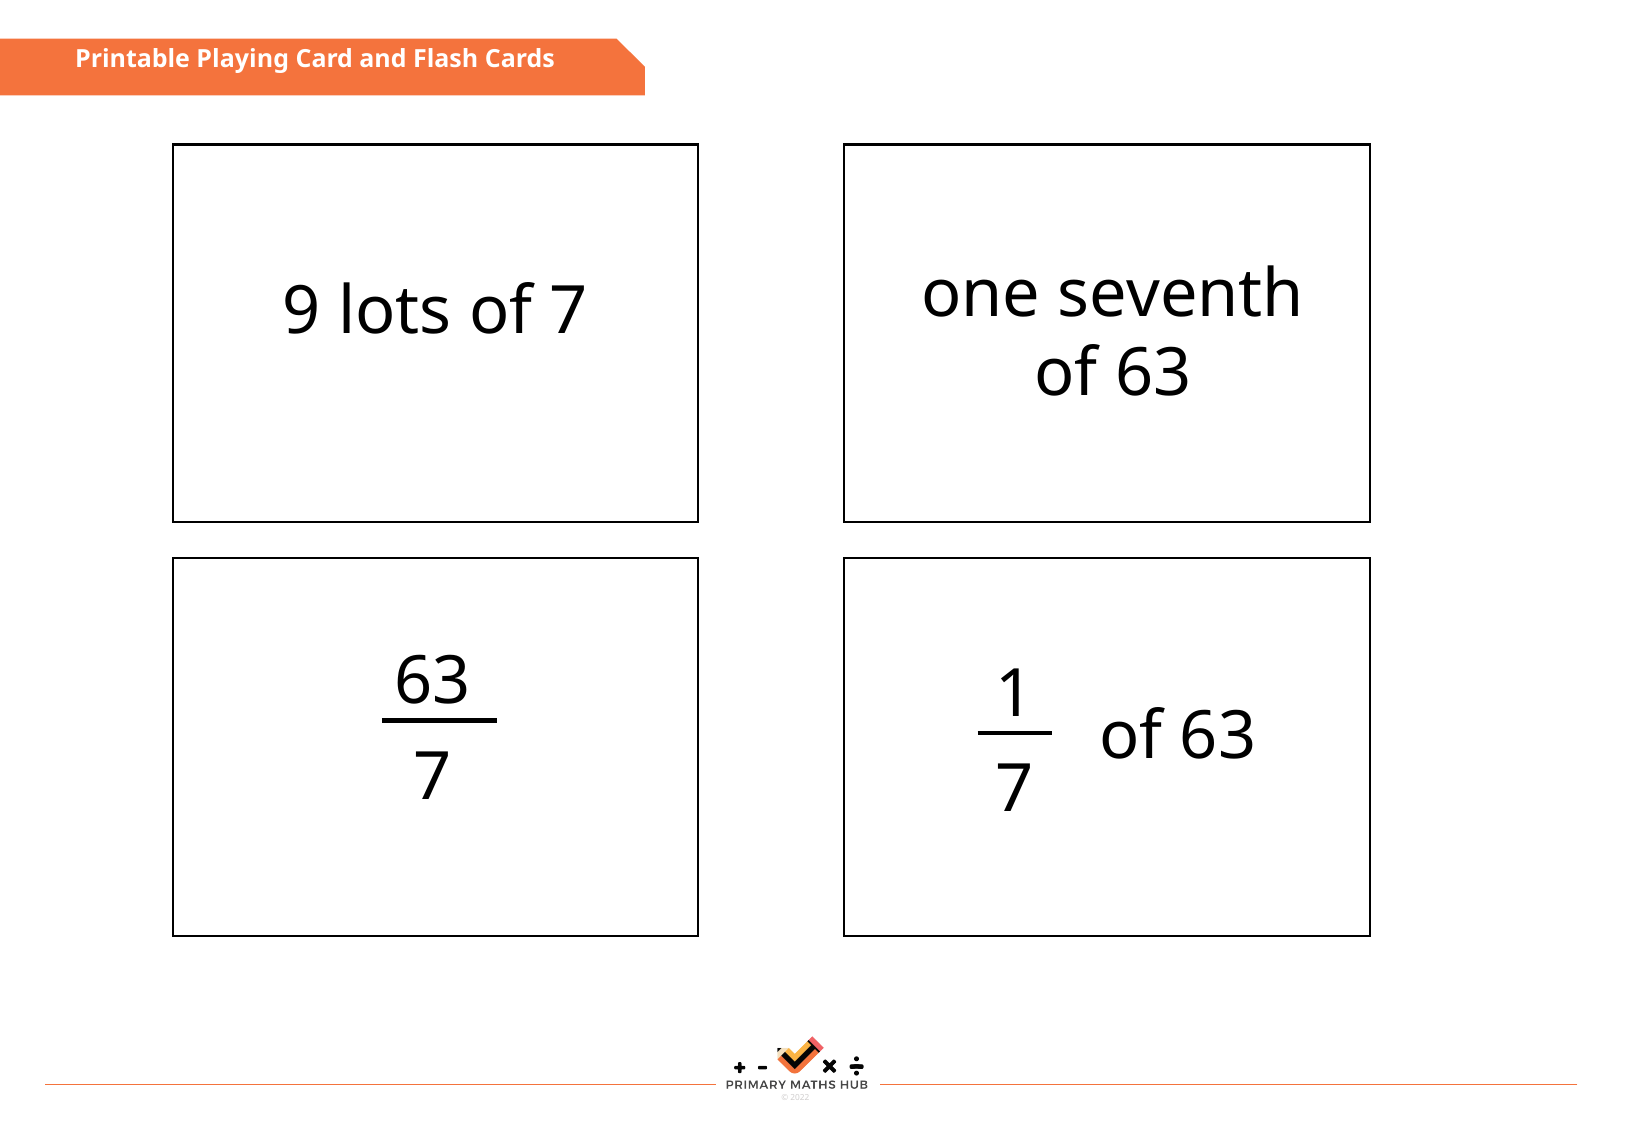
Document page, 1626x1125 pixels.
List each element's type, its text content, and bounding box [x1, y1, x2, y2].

table_cell 7 [978, 735, 1052, 828]
text_box © 2022 [720, 1084, 870, 1110]
text_box [172, 355, 699, 523]
table_cell 7 [368, 720, 497, 815]
text_box Printable Playing Card and Flash Cards [0, 37, 646, 97]
text_box 9 lots of 7 [172, 259, 699, 355]
text_box [172, 557, 699, 937]
picture [722, 1034, 872, 1094]
text_box one seventh of 63 [879, 241, 1347, 417]
text_box of 63 [1058, 684, 1298, 780]
table_header 1 [978, 638, 1052, 731]
text_box [843, 557, 1371, 937]
text_box [172, 143, 699, 259]
table_header 63 [368, 625, 497, 720]
text_box [843, 143, 1371, 523]
